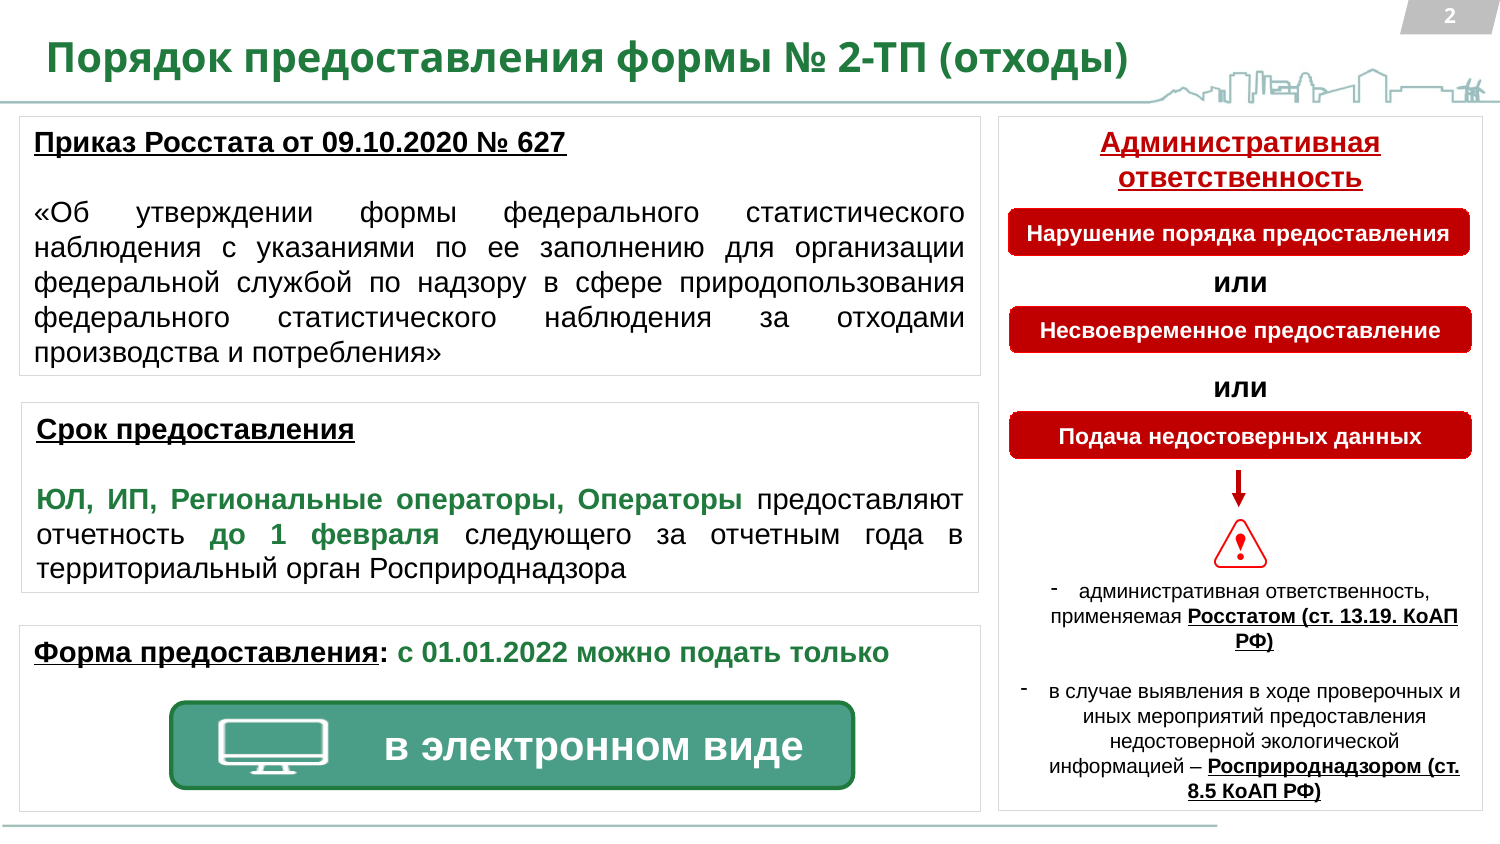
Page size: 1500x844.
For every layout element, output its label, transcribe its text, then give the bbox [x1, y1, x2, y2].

text_box Порядок предоставления формы № 2-ТП (отходы) [30, 23, 1144, 89]
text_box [170, 702, 889, 789]
text_box [17, 623, 983, 814]
text_box 1 [1400, 0, 1500, 35]
text_box Срок предоставления ЮЛ, ИП, Региональные операторы, Операторы предоставляют отчетность до 1 февраля следующего за отчетным года в территориальный орган Росприроднадзора [21, 402, 979, 593]
text_box Административная ответственность или или административная ответственность, применяемая Росстатом (ст. 13.19. КоАП РФ) в случае выявления в ходе проверочных и иных мероприятий предоставления недостоверной экологической информацией – Росприроднадзором (ст. 8.5 КоАП РФ) [998, 116, 1483, 811]
text_box Несвоевременное предоставление [1009, 306, 1472, 353]
text_box Приказ Росстата от 09.10.2020 № 627 «Об утверждении формы федерального статистического наблюдения с указаниями по ее заполнению для организации федеральной службой по надзору в сфере природопользования федерального статистического наблюдения за отходами производства и потребления» [19, 116, 981, 376]
text_box Нарушение порядка предоставления [1008, 208, 1470, 256]
picture [0, 0, 1500, 844]
text_box Подача недостоверных данных [1009, 411, 1472, 459]
